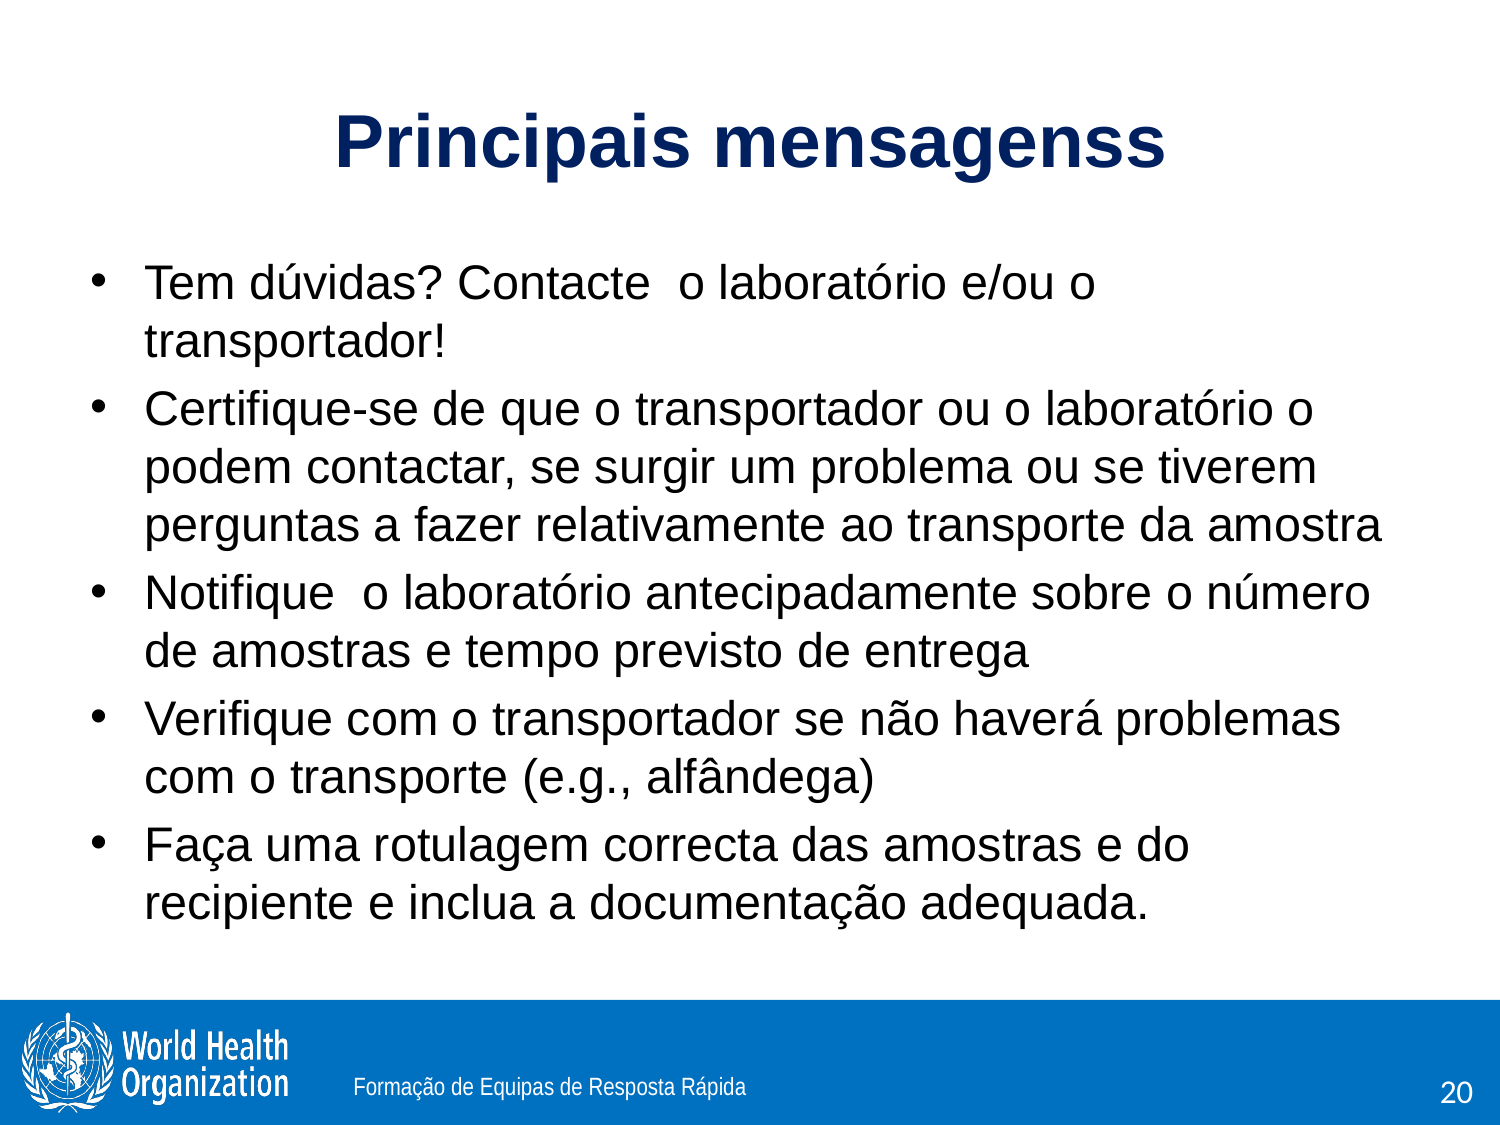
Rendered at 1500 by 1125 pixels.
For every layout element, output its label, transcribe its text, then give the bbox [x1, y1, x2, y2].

title Principais mensagenss [76, 44, 1427, 232]
list Tem dúvidas? Contacte o laboratório e/ou o transportador! Certifique-se de que o transportador ou o laboratório o podem contactar, se surgir um problema ou se tiverem perguntas a fazer relativamente ao transporte da amostra Notifique o laboratório antecipadamente sobre o número de amostras e tempo previsto de entrega Verifique com o transportador se não haverá problemas com o transporte (e.g., alfândega) Faça uma rotulagem correcta das amostras e do recipiente e inclua a documentação adequada. [75, 243, 1425, 986]
picture [21, 1012, 288, 1113]
